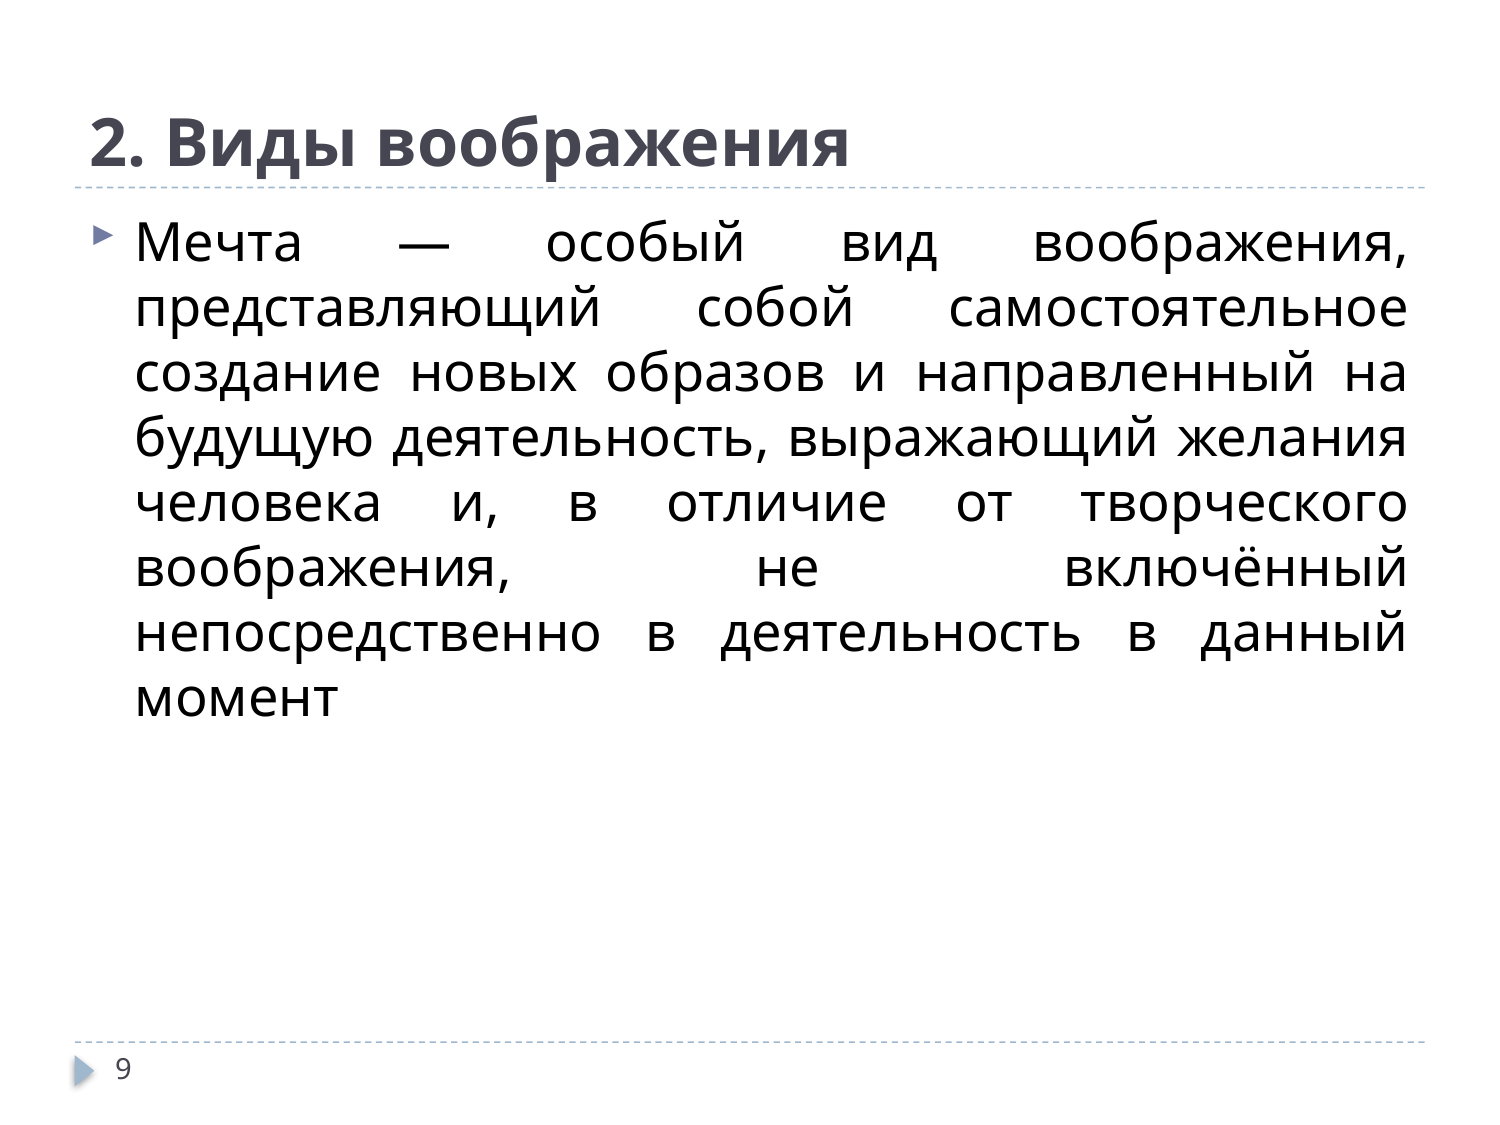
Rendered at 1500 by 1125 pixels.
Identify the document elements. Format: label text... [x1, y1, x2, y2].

slide_number 9 [100, 1042, 426, 1103]
list Мечта — особый вид воображения, представляющий собой самостоятельное создание новых образов и направленный на будущую деятельность, выражающий желания человека и, в отличие от творческого воображения, не включённый непосредственно в деятельность в данный момент [75, 200, 1425, 1010]
title 2. Виды воображения [75, 24, 1425, 188]
